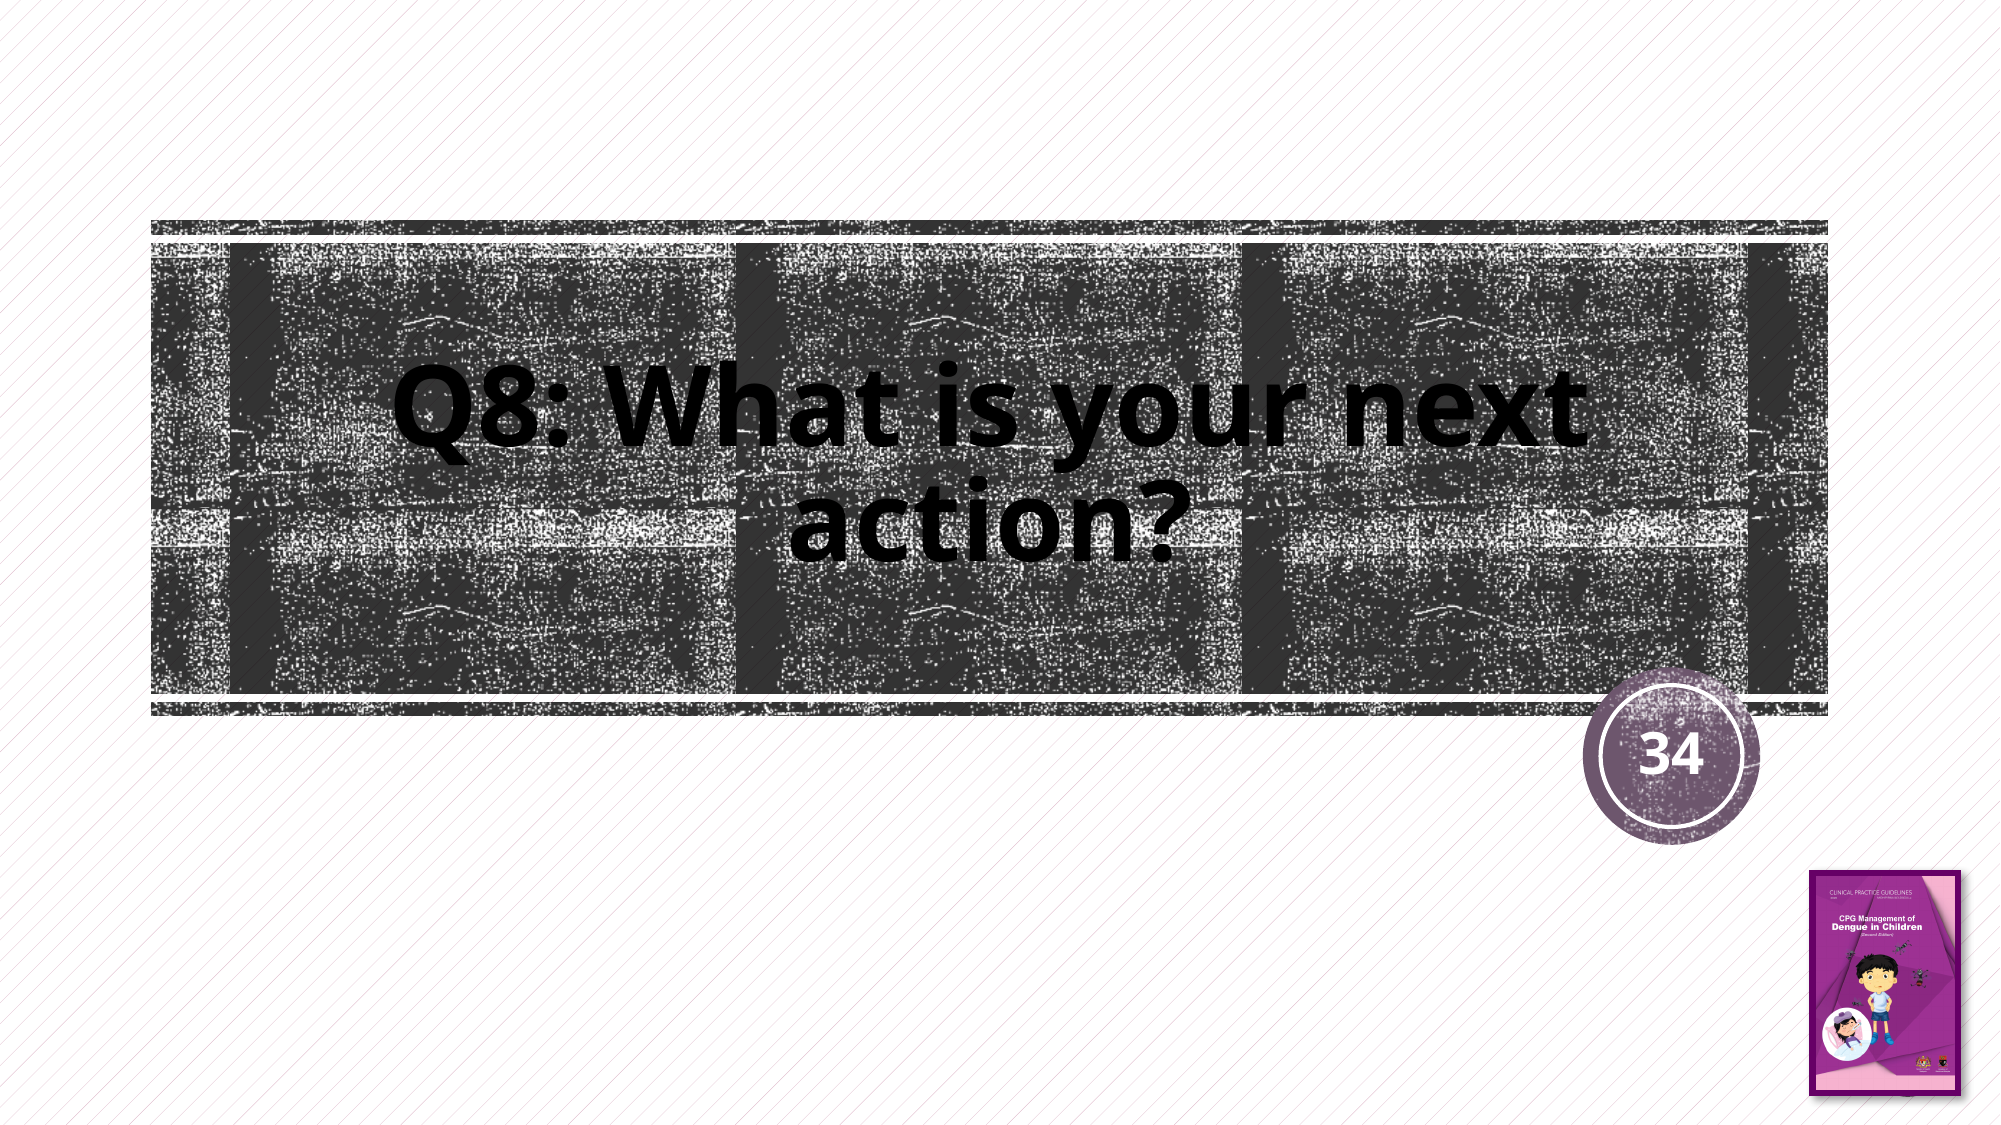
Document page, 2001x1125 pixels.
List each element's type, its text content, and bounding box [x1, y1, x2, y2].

picture [1816, 876, 1955, 1090]
title Q8: What is your next action? [172, 234, 1808, 704]
slide_number 34 [1573, 703, 1770, 809]
